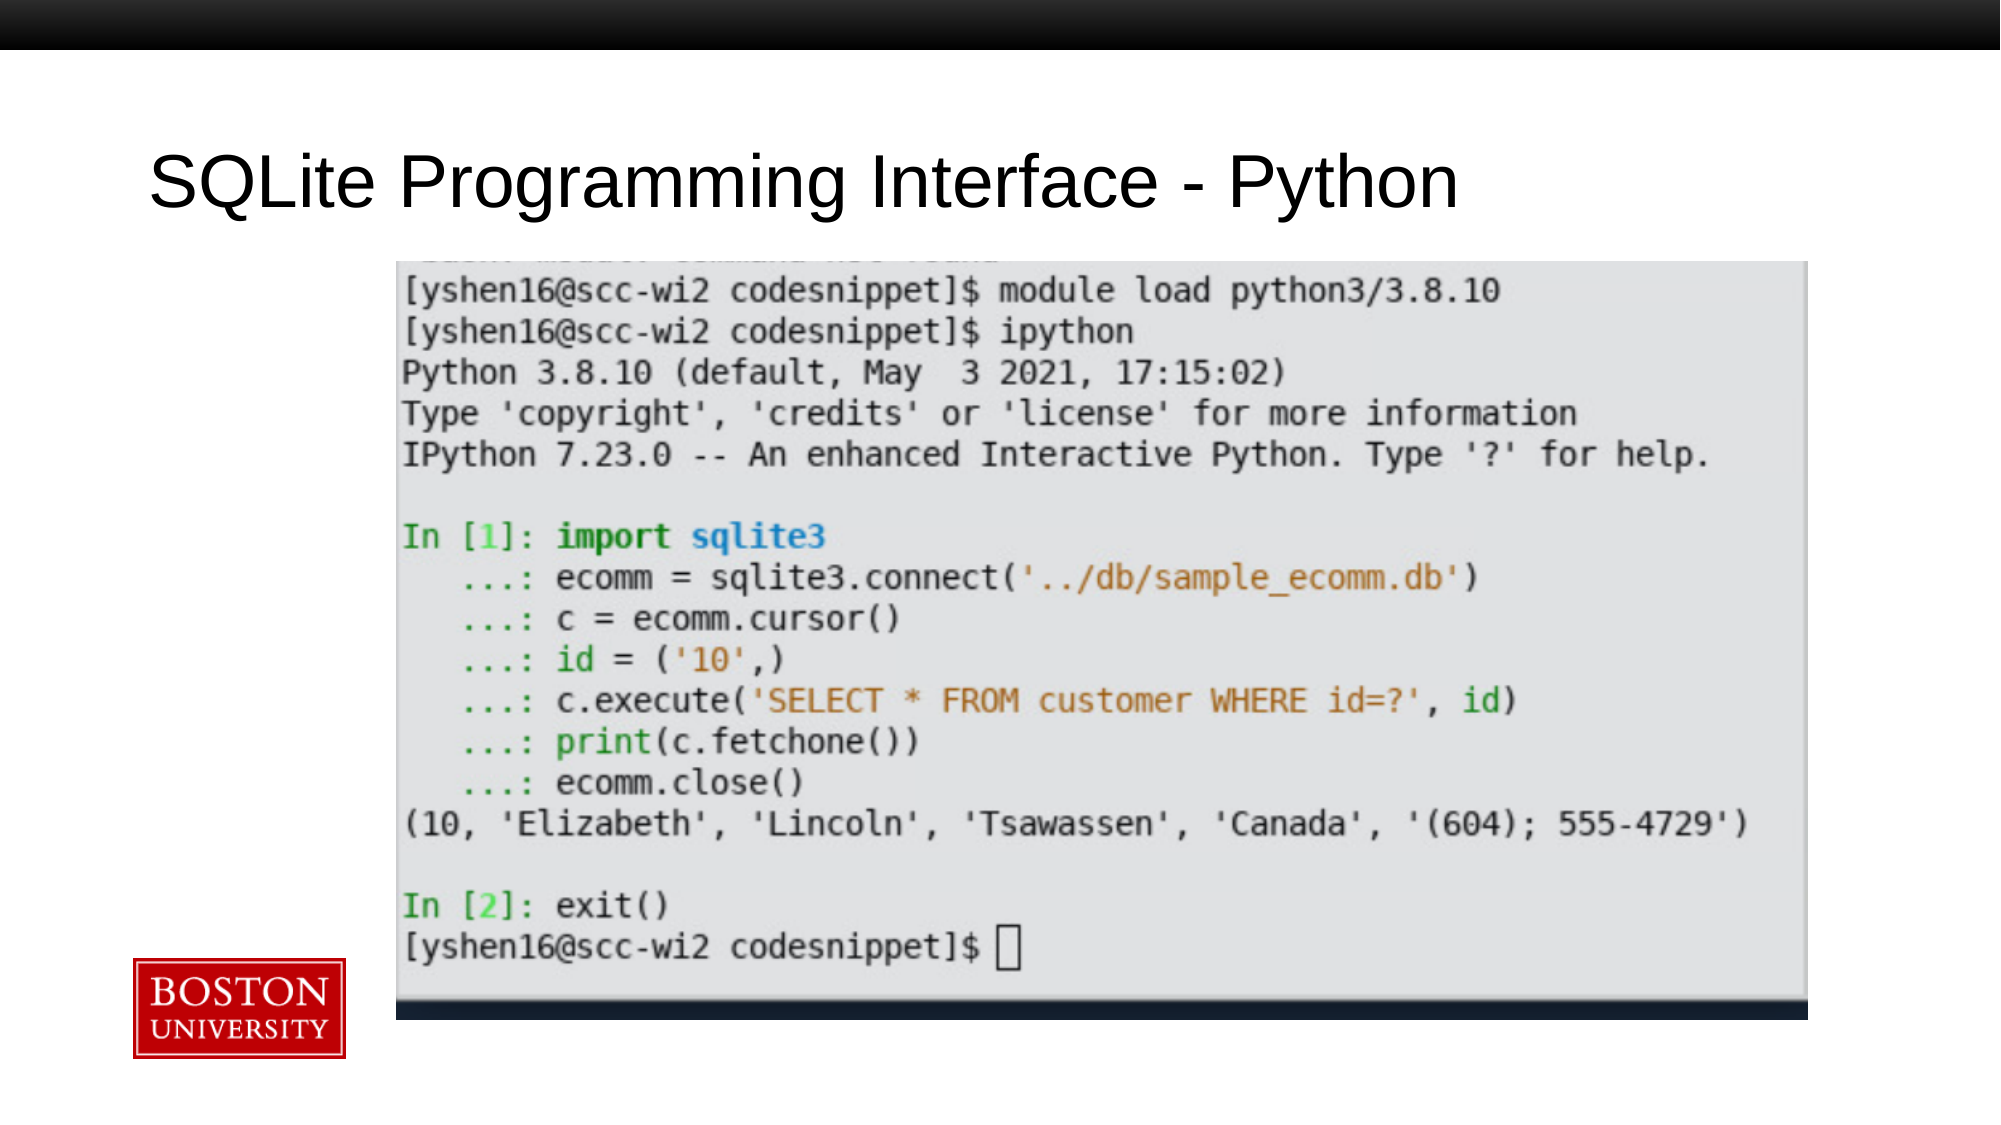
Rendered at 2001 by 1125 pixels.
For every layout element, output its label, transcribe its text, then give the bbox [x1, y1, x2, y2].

title SQLite Programming Interface - Python [133, 125, 1867, 238]
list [396, 261, 1809, 1020]
picture [133, 958, 346, 1059]
